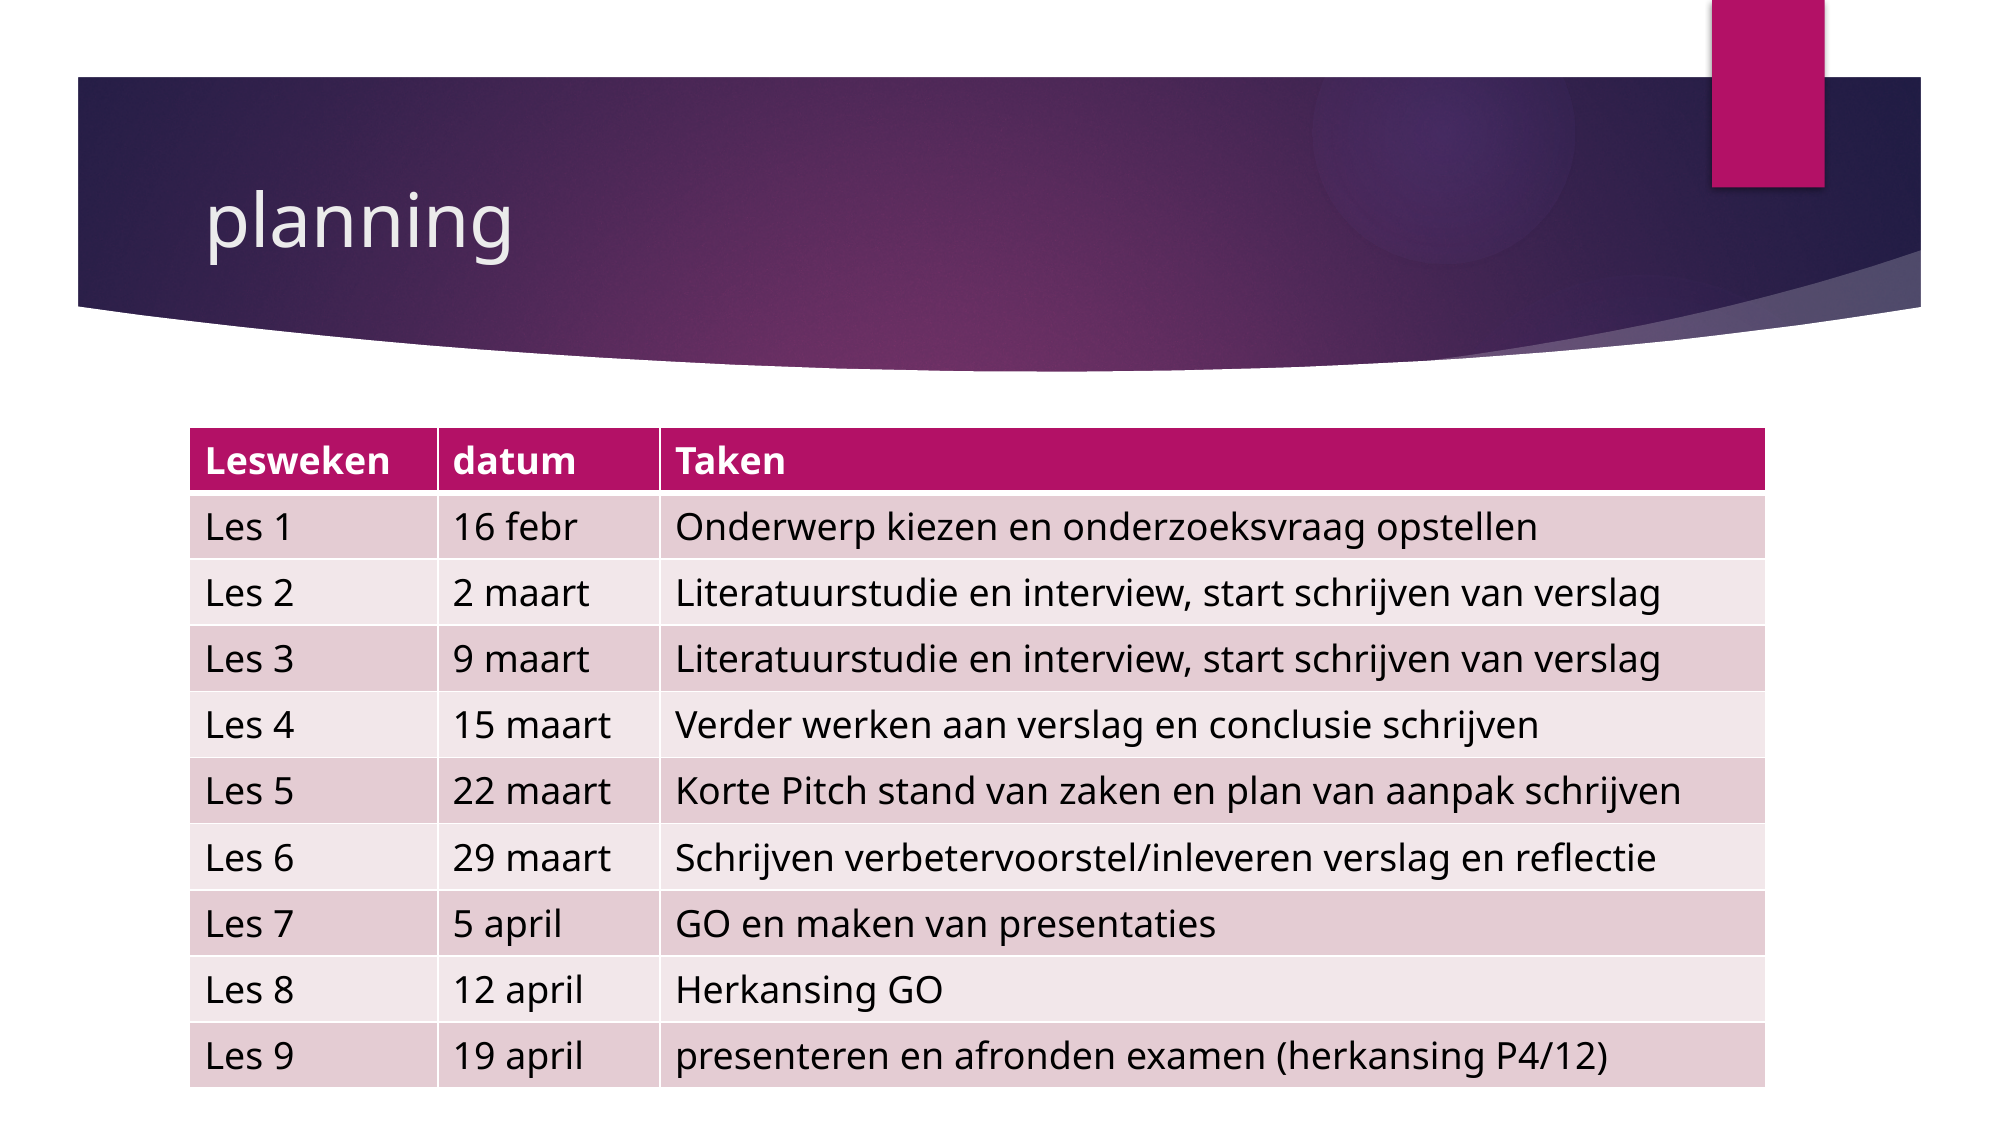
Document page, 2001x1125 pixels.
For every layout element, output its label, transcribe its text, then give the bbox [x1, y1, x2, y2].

table_cell GO en maken van presentaties [661, 891, 1765, 955]
table_cell Korte Pitch stand van zaken en plan van aanpak schrijven [661, 758, 1765, 823]
table_cell Herkansing GO [661, 957, 1765, 1021]
table_cell Onderwerp kiezen en onderzoeksvraag opstellen [661, 496, 1765, 558]
table_cell Schrijven verbetervoorstel/inleveren verslag en reflectie [661, 824, 1765, 889]
table_header datum [439, 428, 659, 490]
table_cell 9 maart [439, 626, 659, 691]
table_cell Literatuurstudie en interview, start schrijven van verslag [661, 626, 1765, 691]
table_cell 19 april [439, 1023, 659, 1087]
table_cell 12 april [439, 957, 659, 1021]
table_cell 16 febr [439, 496, 659, 558]
table_header Lesweken [190, 428, 437, 490]
table_cell Les 5 [190, 758, 437, 823]
table_cell 5 april [439, 891, 659, 955]
table_cell Les 4 [190, 692, 437, 757]
table_cell Les 3 [190, 626, 437, 691]
table_cell presenteren en afronden examen (herkansing P4/12) [661, 1023, 1765, 1087]
table_cell Les 6 [190, 824, 437, 889]
table_cell Les 8 [190, 957, 437, 1021]
table_cell 29 maart [439, 824, 659, 889]
title planning [189, 159, 1627, 276]
table_cell Literatuurstudie en interview, start schrijven van verslag [661, 560, 1765, 624]
table_cell Les 7 [190, 891, 437, 955]
table_cell Les 1 [190, 496, 437, 558]
table_cell 22 maart [439, 758, 659, 823]
table_cell Les 9 [190, 1023, 437, 1087]
table_header Taken [661, 428, 1765, 490]
table_cell Verder werken aan verslag en conclusie schrijven [661, 692, 1765, 757]
table_cell 15 maart [439, 692, 659, 757]
table_cell Les 2 [190, 560, 437, 624]
table_cell 2 maart [439, 560, 659, 624]
